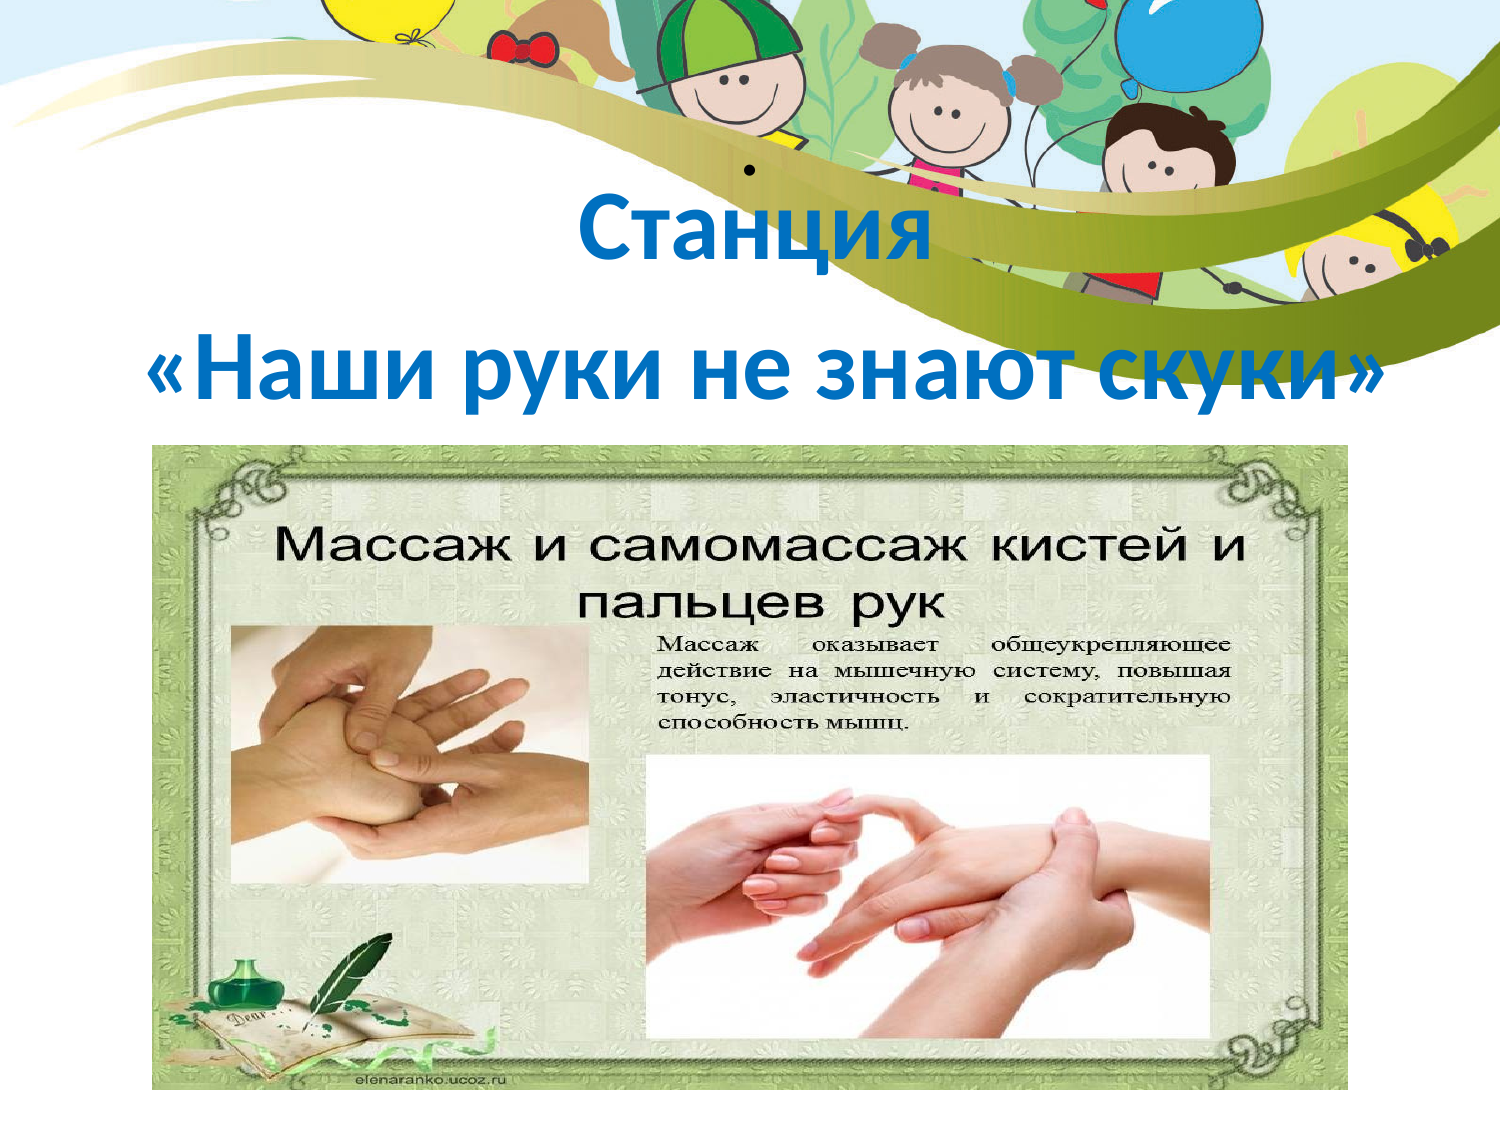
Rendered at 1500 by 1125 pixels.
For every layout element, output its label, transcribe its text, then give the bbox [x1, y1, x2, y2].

picture [0, 0, 1500, 1125]
list Станция «Наши руки не знают скуки» [82, 152, 1432, 977]
title . [75, 45, 1425, 233]
